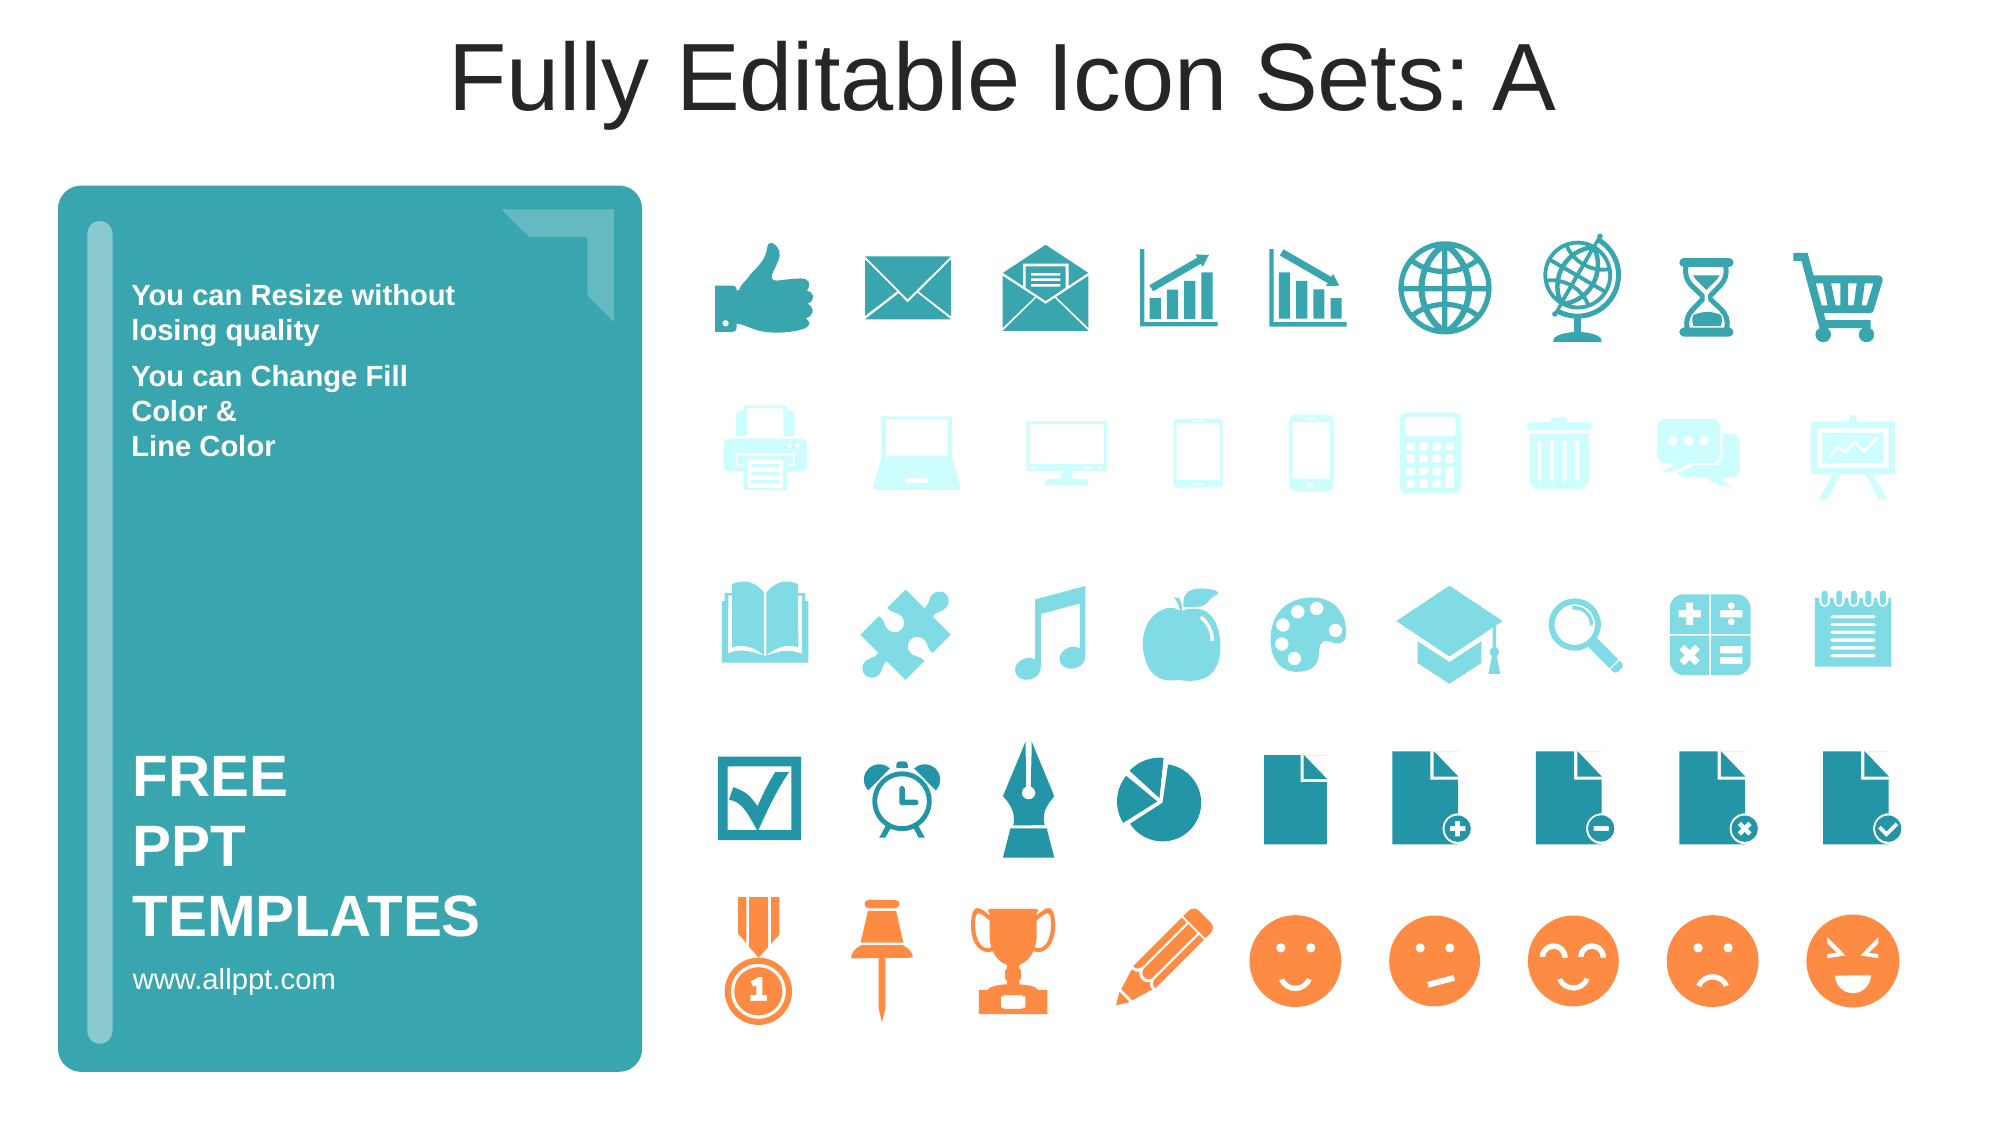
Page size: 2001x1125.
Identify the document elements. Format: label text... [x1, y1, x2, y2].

text_box [1391, 748, 1472, 846]
text_box [1014, 584, 1087, 681]
text_box [1397, 240, 1493, 336]
text_box [1141, 587, 1222, 682]
text_box [1269, 596, 1348, 673]
list Fully Editable Icon Sets: A [53, 20, 1952, 140]
text_box [1116, 756, 1203, 843]
text_box [1025, 420, 1109, 487]
text_box [1526, 416, 1592, 490]
text_box [723, 896, 794, 1026]
text_box [1388, 914, 1482, 1008]
text_box [720, 580, 810, 664]
text_box [1813, 589, 1893, 668]
text_box [722, 404, 809, 492]
text_box [970, 906, 1057, 1016]
text_box [1678, 256, 1735, 338]
text_box [1263, 752, 1330, 845]
text_box [872, 415, 962, 491]
text_box [1248, 914, 1343, 1009]
text_box [1542, 232, 1623, 343]
text_box [1114, 907, 1214, 1007]
text_box [1268, 248, 1348, 328]
text_box [1534, 748, 1616, 846]
text_box [717, 756, 802, 841]
text_box [1656, 417, 1741, 489]
text_box [1287, 413, 1335, 493]
text_box [1547, 597, 1625, 674]
text_box [862, 255, 954, 321]
text_box [1821, 748, 1903, 846]
text_box [1526, 914, 1620, 1008]
text_box [1278, 247, 1341, 320]
text_box [1678, 748, 1759, 846]
text_box [1394, 584, 1505, 686]
text_box [849, 898, 915, 1023]
text_box [1398, 411, 1462, 495]
text_box [1665, 914, 1760, 1009]
text_box [1792, 251, 1884, 344]
text_box [1000, 741, 1057, 859]
text_box [714, 241, 815, 334]
text_box [1805, 913, 1901, 1009]
text_box [1809, 413, 1897, 501]
text_box [1668, 593, 1752, 677]
text_box [1000, 243, 1091, 332]
text_box [858, 588, 953, 682]
text_box [862, 760, 942, 839]
text_box [1172, 417, 1224, 489]
text_box [1139, 248, 1219, 327]
